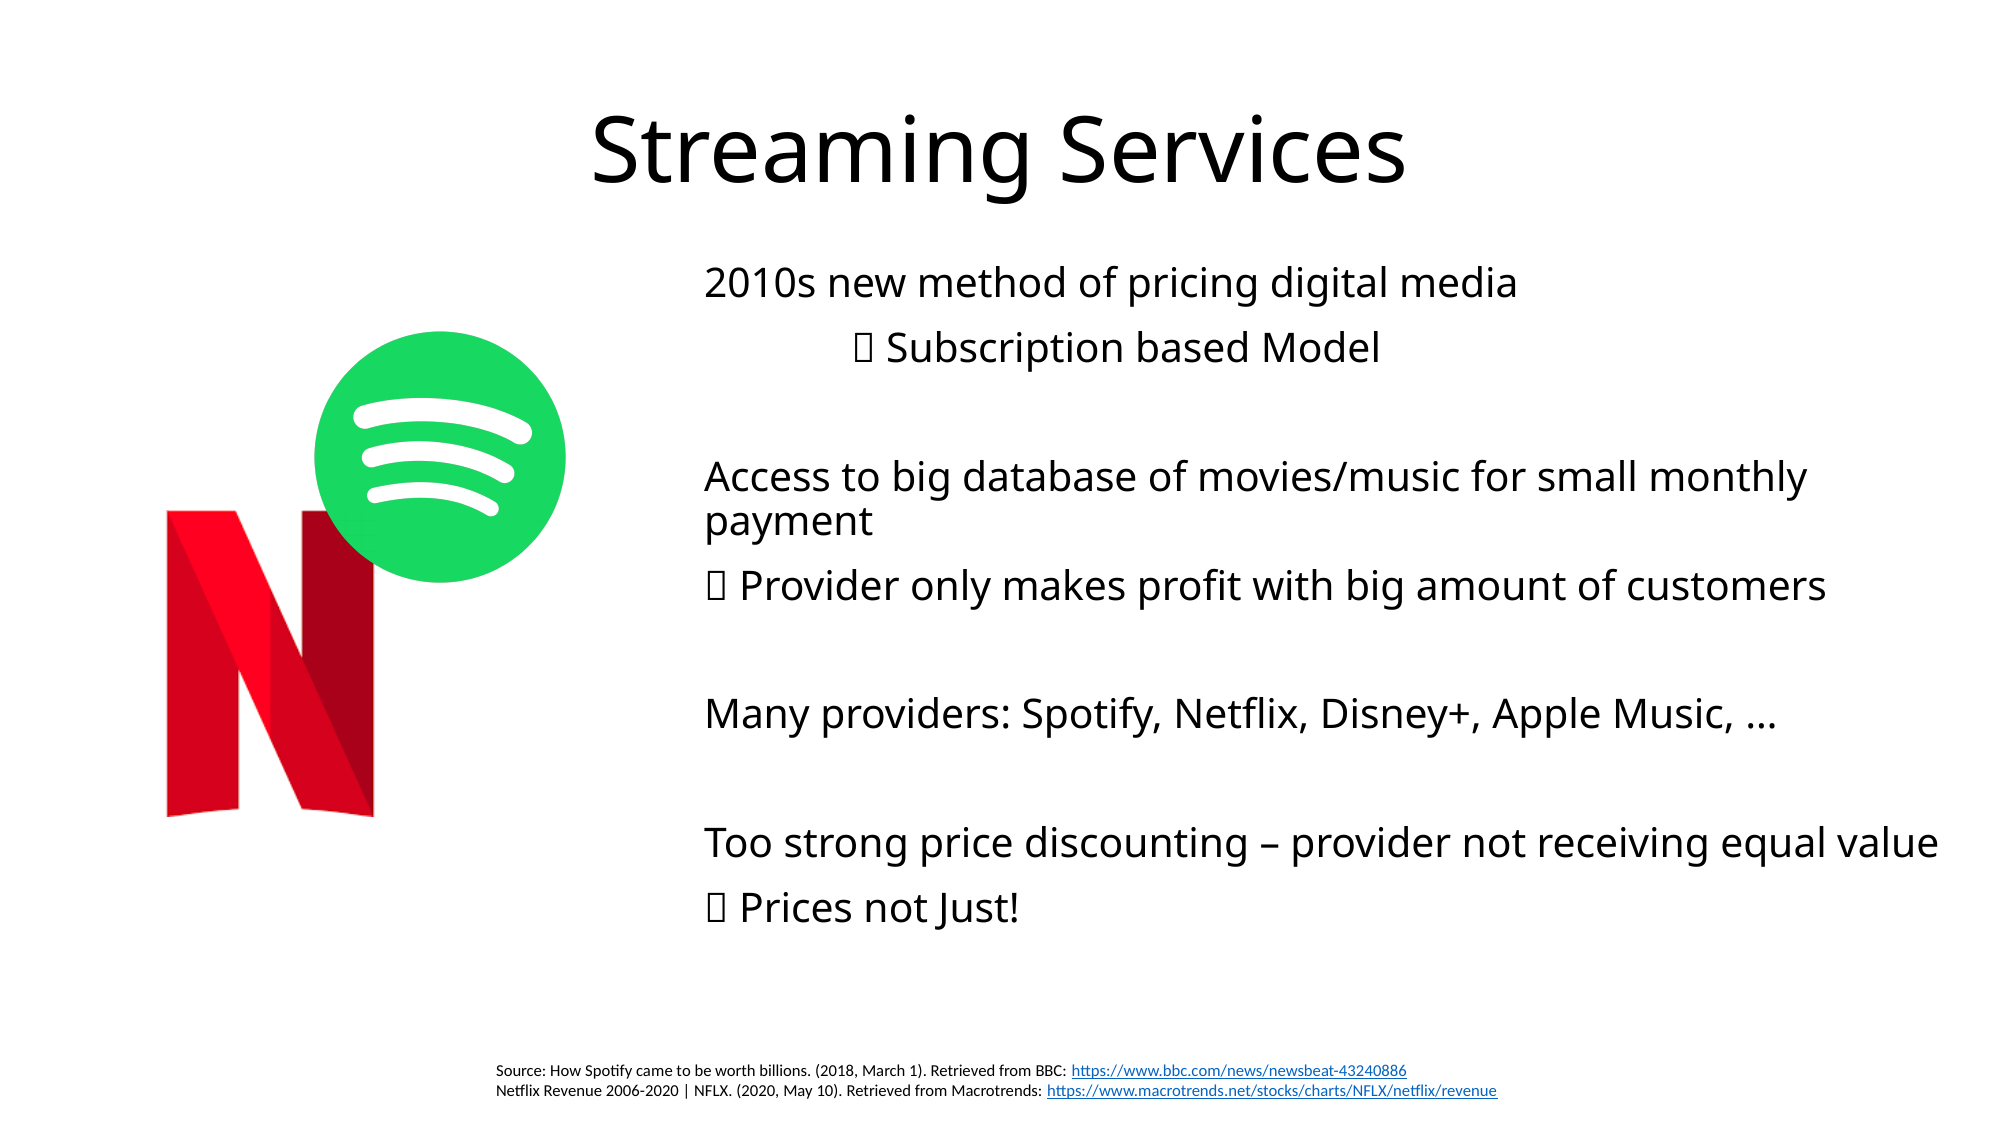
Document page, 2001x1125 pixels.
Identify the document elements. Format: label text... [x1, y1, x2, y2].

picture [117, 331, 566, 817]
list 2010s new method of pricing digital media  Subscription based Model Access to big database of movies/music for small monthly payment  Provider only makes profit with big amount of customers Many providers: Spotify, Netflix, Disney+, Apple Music, … Too strong price discounting – provider not receiving equal value  Prices not Just! [689, 255, 1964, 979]
text_box Source: How Spotify came to be worth billions. (2018, March 1). Retrieved from BBC: https://www.bbc.com/news/newsbeat-43240886 Netflix Revenue 2006-2020 | NFLX. (2020, May 10). Retrieved from Macrotrends: https://www.macrotrends.net/stocks/charts/NFLX/netflix/revenue [481, 1052, 1519, 1108]
title Streaming Services [137, 44, 1863, 262]
